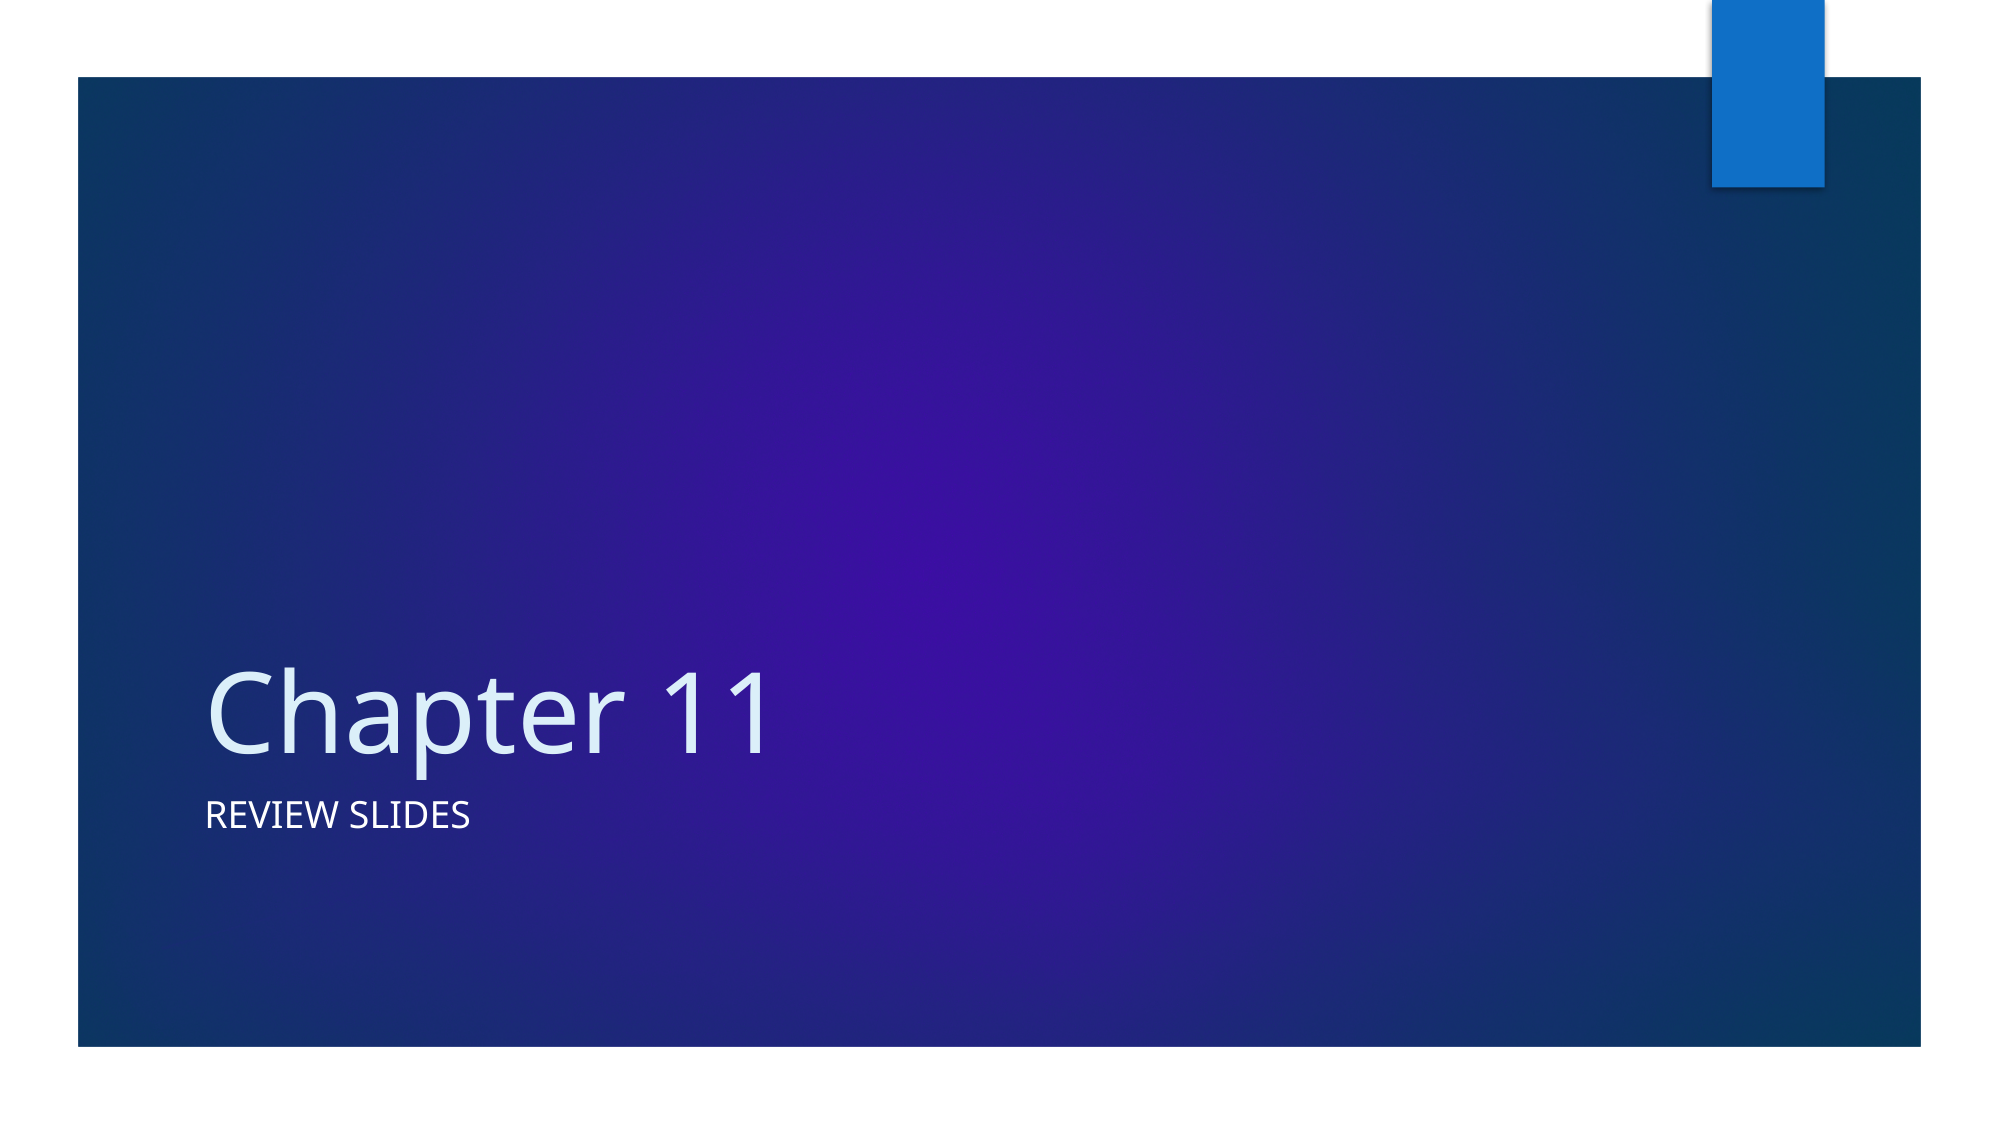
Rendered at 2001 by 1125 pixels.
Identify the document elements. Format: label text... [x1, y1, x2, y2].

subtitle Review Slides [189, 783, 1638, 925]
title Chapter 11 [189, 344, 1638, 783]
